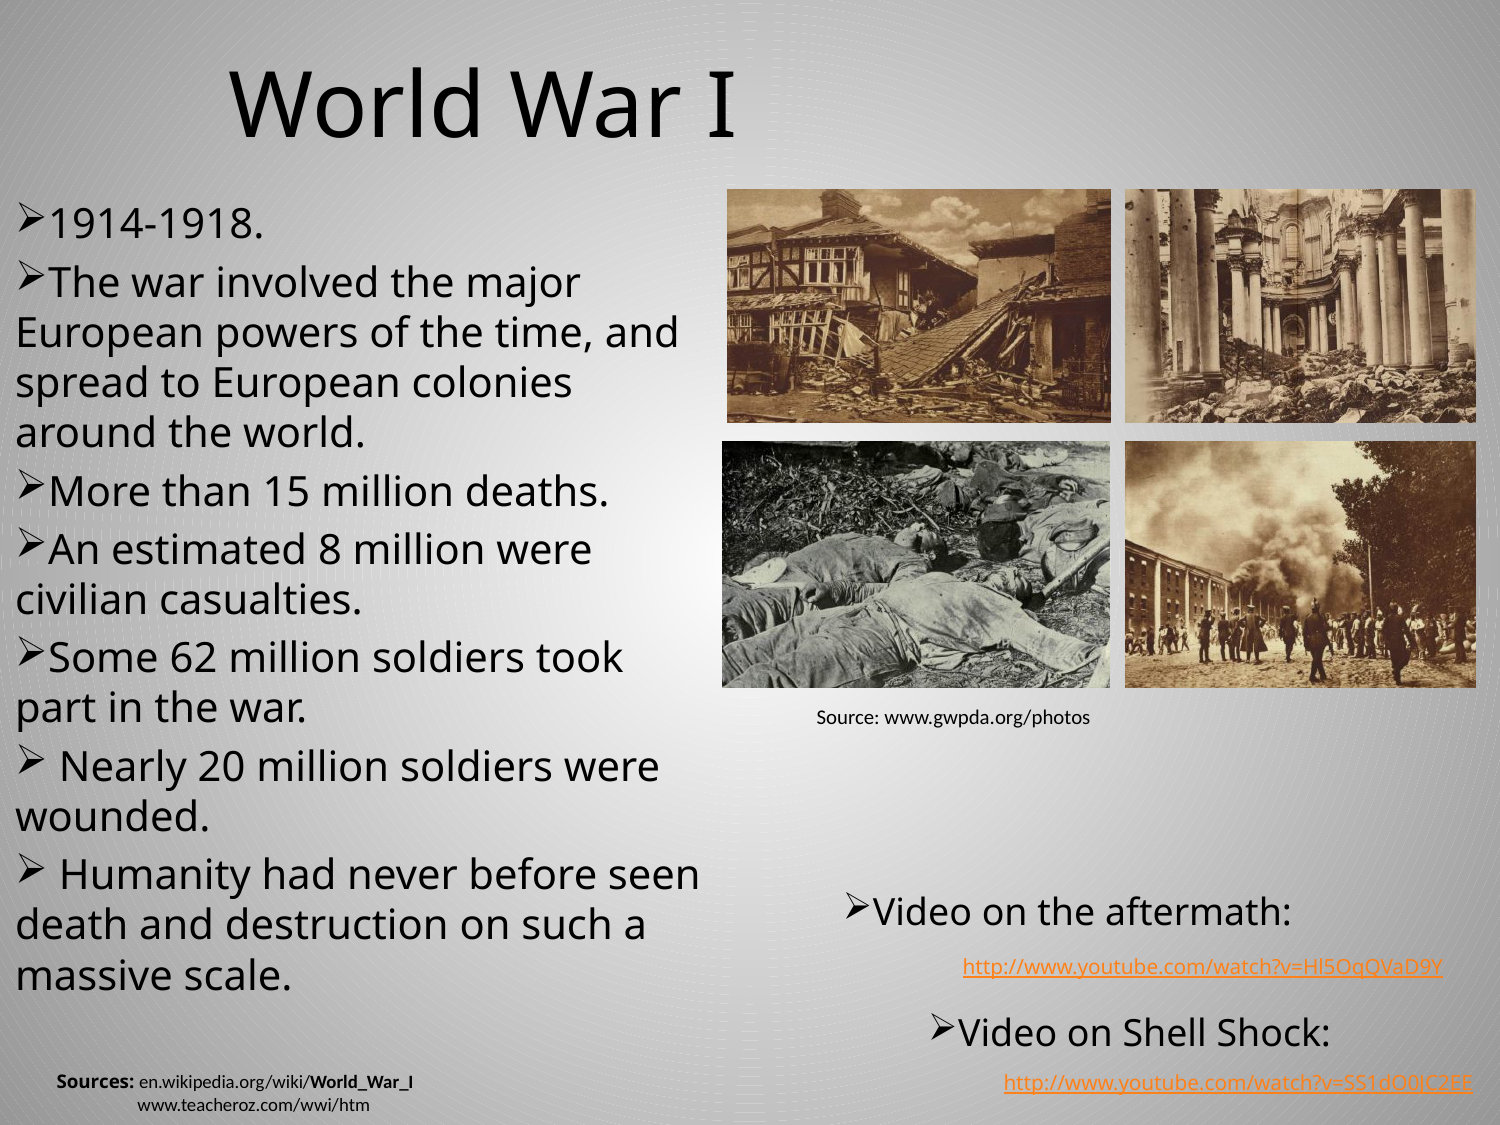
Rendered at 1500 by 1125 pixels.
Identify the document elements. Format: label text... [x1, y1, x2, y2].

text_box Video on Shell Shock: [913, 1001, 1476, 1062]
text_box http://www.youtube.com/watch?v=Hl5OqQVaD9Y [947, 946, 1500, 990]
picture [727, 189, 1111, 424]
title World War I [41, 32, 948, 168]
subtitle 1914-1918. The war involved the major European powers of the time, and spread to European colonies around the world. More than 15 million deaths. An estimated 8 million were civilian casualties. Some 62 million soldiers took part in the war. Nearly 20 million soldiers were wounded. Humanity had never before seen death and destruction on such a massive scale. [0, 189, 728, 1085]
text_box Video on the aftermath: [828, 880, 1422, 986]
picture [1124, 441, 1477, 688]
text_box Sources: en.wikipedia.org/wiki/World_War_I www.teacheroz.com/wwi/htm [41, 1062, 583, 1125]
picture [1124, 189, 1476, 424]
text_box http://www.youtube.com/watch?v=SS1dO0JC2EE [988, 1062, 1500, 1106]
picture [722, 441, 1110, 688]
text_box Source: www.gwpda.org/photos [801, 696, 1227, 761]
